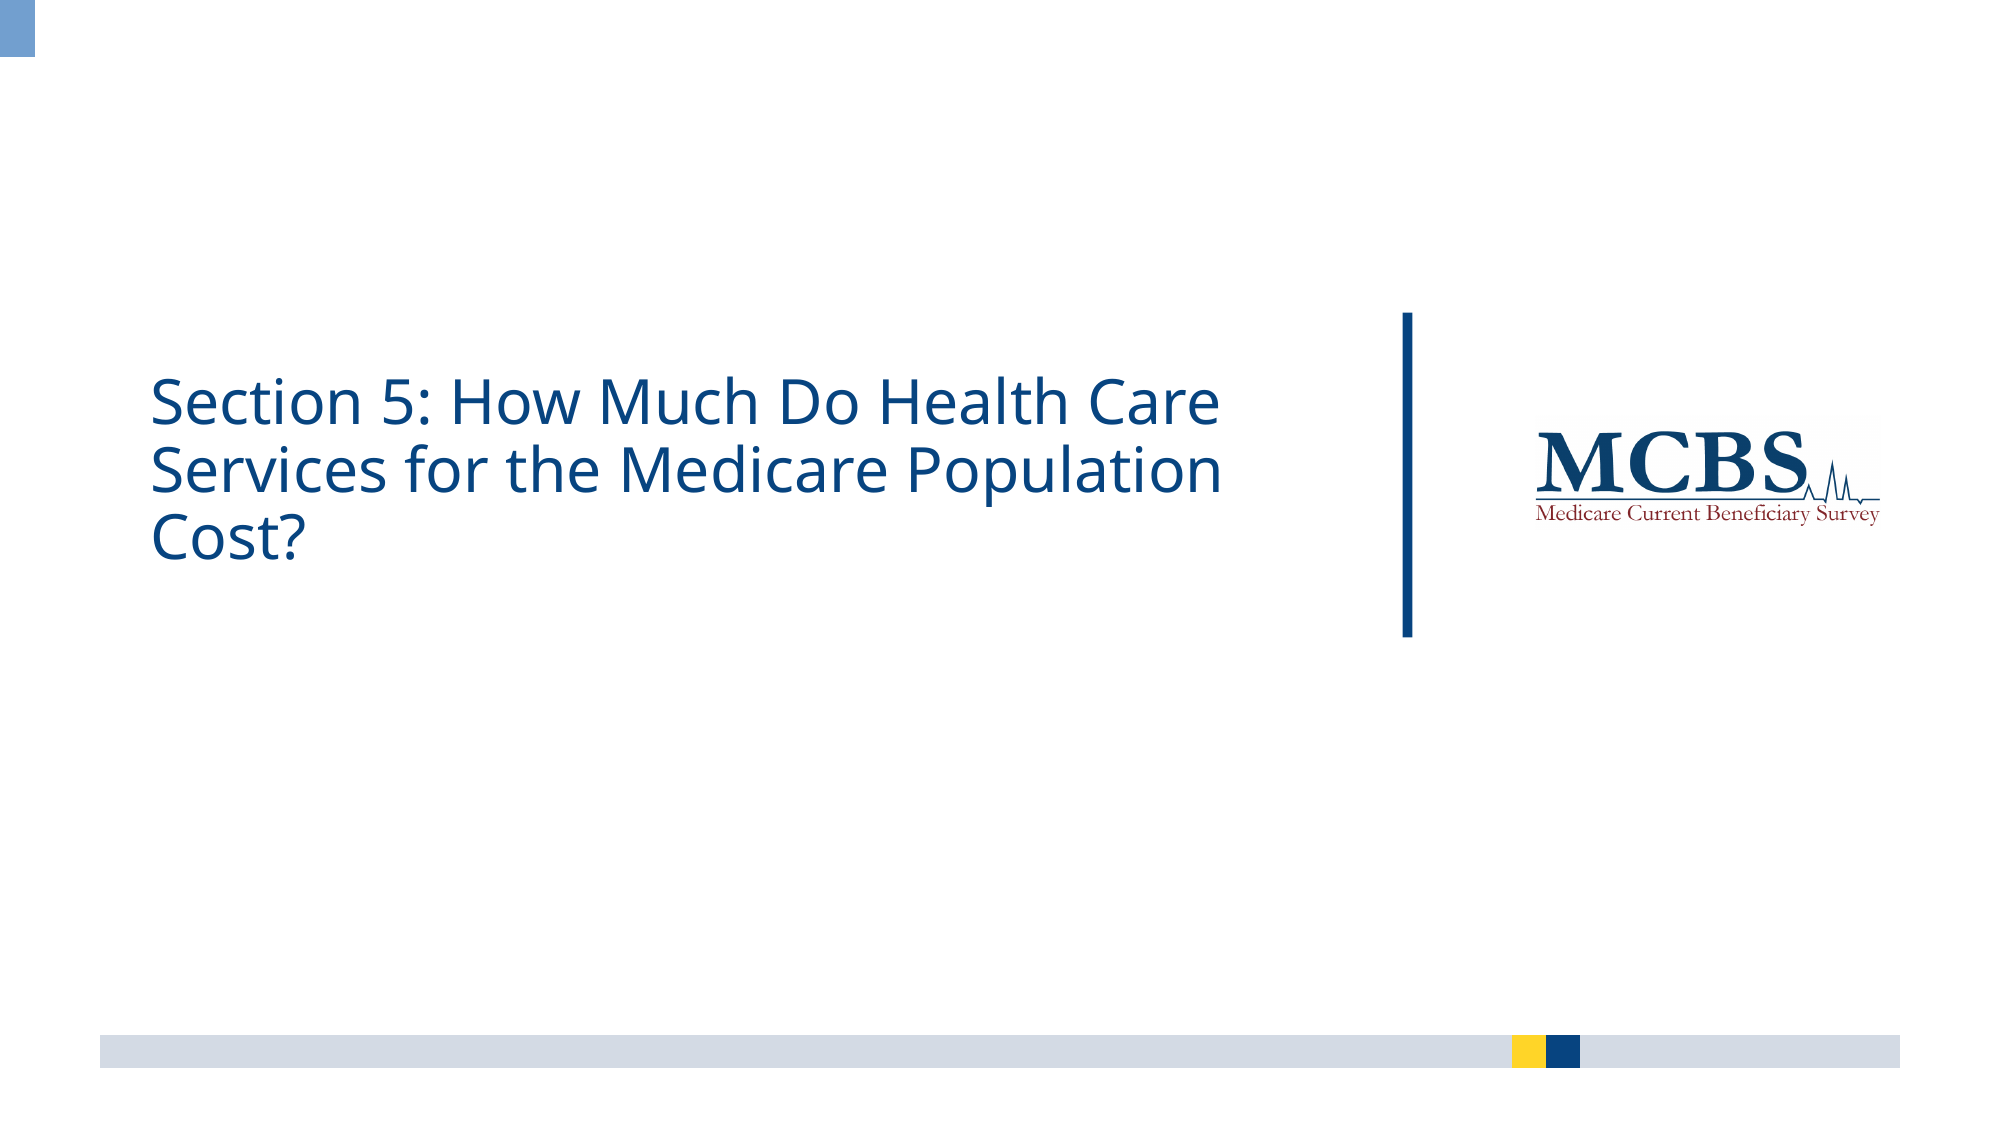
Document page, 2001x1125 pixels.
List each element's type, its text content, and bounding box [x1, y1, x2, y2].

picture [1535, 415, 1881, 530]
title Section 5: How Much Do Health Care Services for the Medicare Population Cost? [150, 331, 1263, 613]
